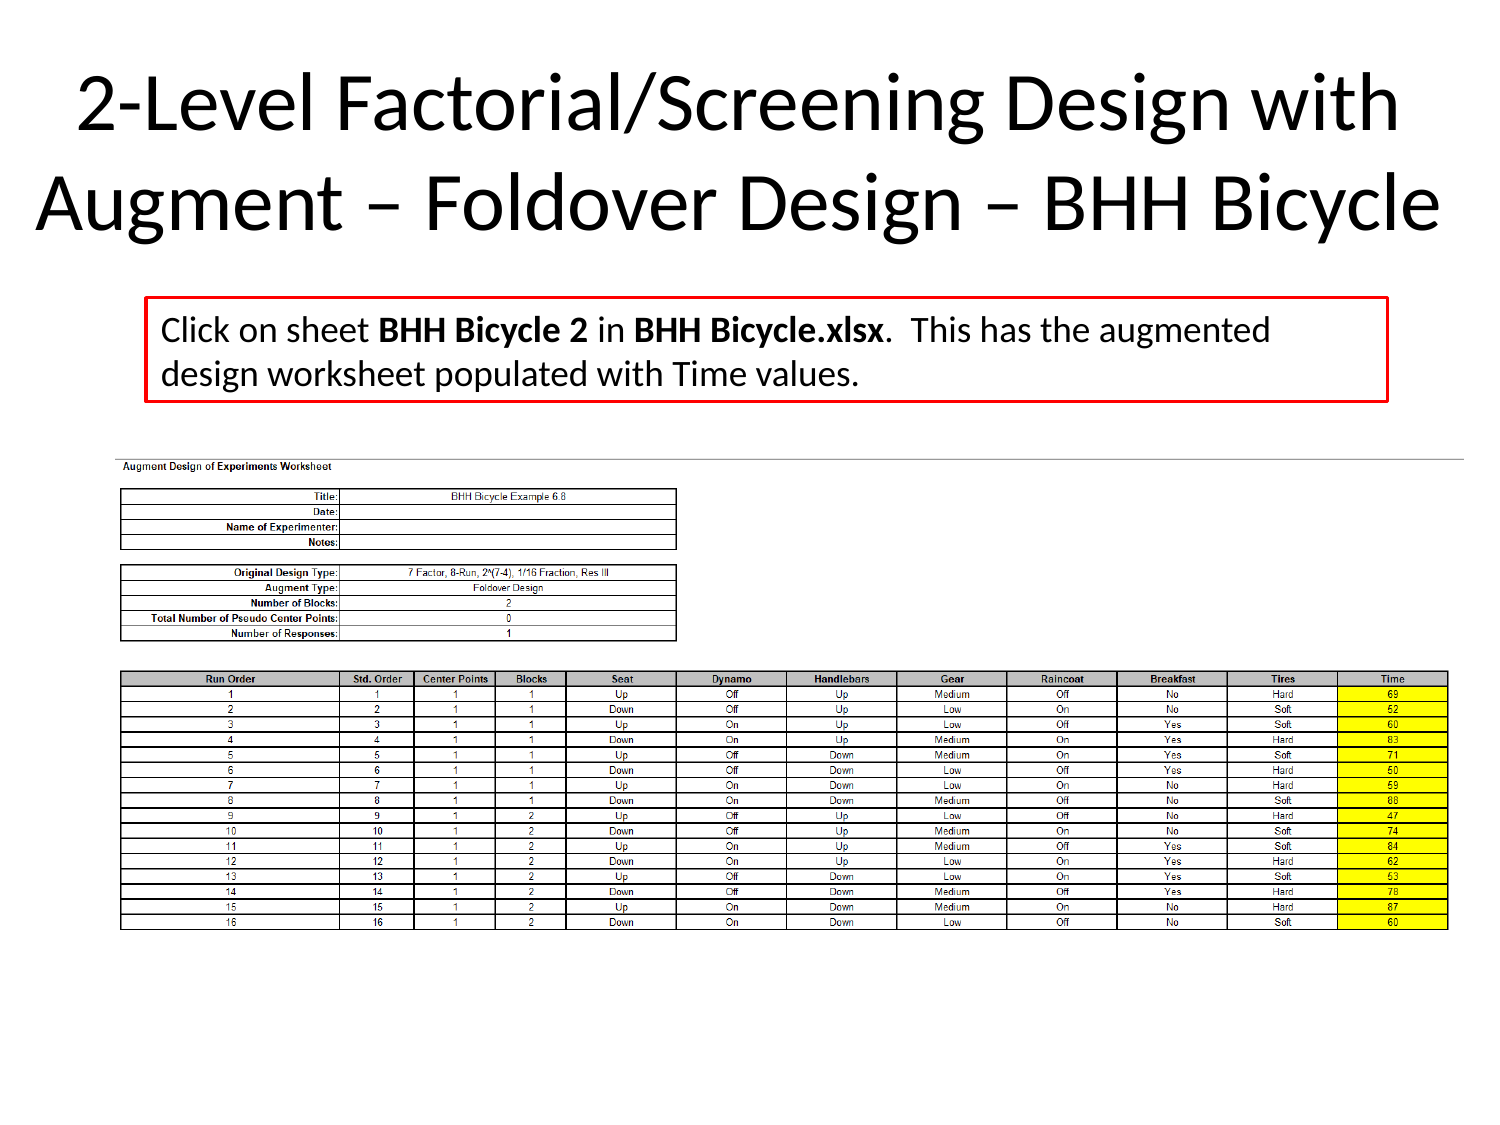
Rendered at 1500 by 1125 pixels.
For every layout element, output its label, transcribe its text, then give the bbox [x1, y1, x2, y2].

text_box Click on sheet BHH Bicycle 2 in BHH Bicycle.xlsx. This has the augmented design worksheet populated with Time values. [145, 297, 1388, 402]
title 2-Level Factorial/Screening Design with Augment – Foldover Design – BHH Bicycle [0, 39, 1500, 153]
picture [115, 458, 1464, 940]
